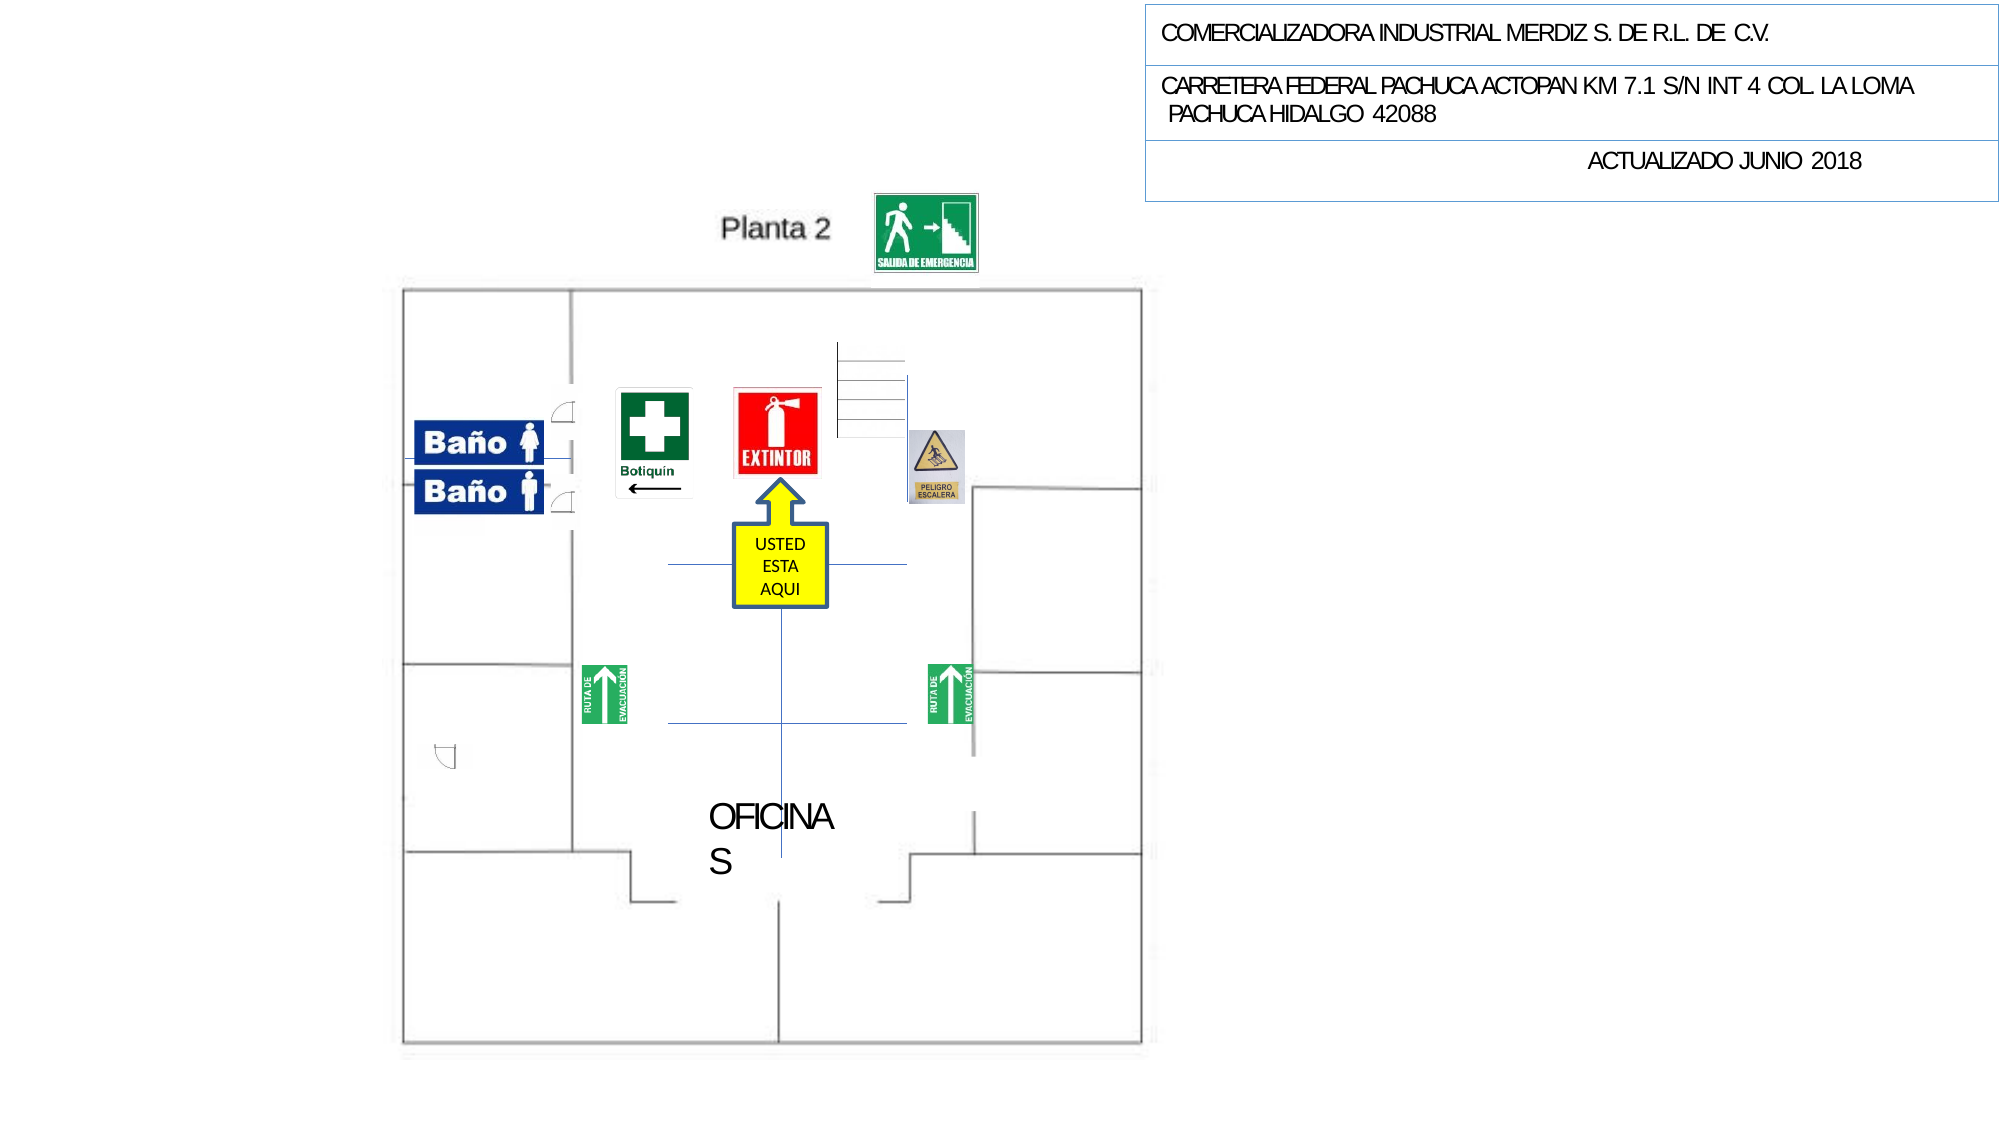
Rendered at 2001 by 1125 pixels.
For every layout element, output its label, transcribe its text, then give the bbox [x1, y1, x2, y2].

table_cell CARRETERA FEDERAL PACHUCA ACTOPAN KM 7.1 S/N INT 4 COL. LA LOMA PACHUCA HIDALGO 42088 [1146, 66, 1998, 140]
text_box USTED ESTA AQUI [731, 477, 830, 609]
picture [382, 178, 1166, 1060]
table_cell ACTUALIZADO JUNIO 2018 [1146, 141, 1998, 201]
text_box OFICINAS [706, 790, 855, 883]
table_header COMERCIALIZADORA INDUSTRIAL MERDIZ S. DE R.L. DE C.V. [1146, 5, 1998, 65]
